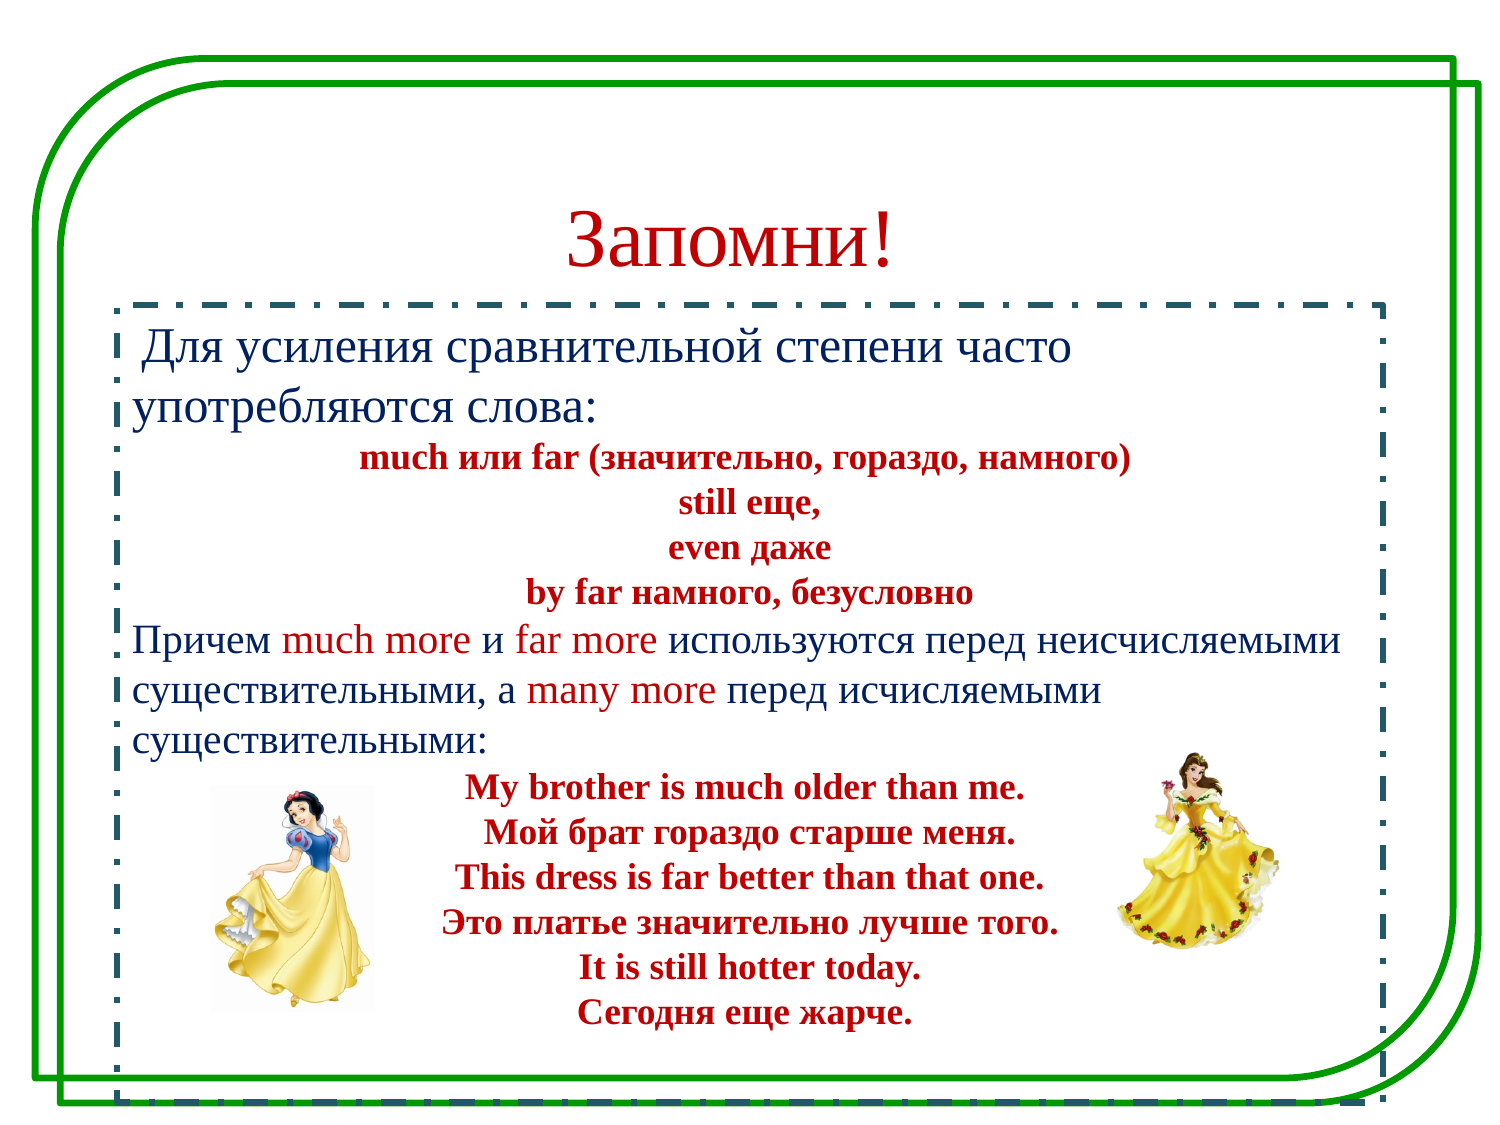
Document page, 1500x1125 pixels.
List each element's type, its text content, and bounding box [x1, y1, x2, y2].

text_box [33, 56, 1456, 1081]
text_box Для усиления сравнительной степени часто употребляются слова: much или far (значительно, гораздо, намного) still еще, even даже by far намного, безусловно Причем much more и far more используются перед неисчисляемыми существительными, а many more перед исчисляемыми существительными: My brother is much older than me. Мой брат гораздо старше меня. This dress is far better than that one. Это платье значительно лучше того. It is still hotter today. Сегодня еще жарче. [117, 304, 1383, 1103]
picture [210, 784, 376, 1013]
picture [1112, 749, 1282, 952]
text_box Запомни! [550, 175, 1034, 291]
text_box [58, 1081, 1335, 1106]
text_box [1383, 81, 1481, 1088]
